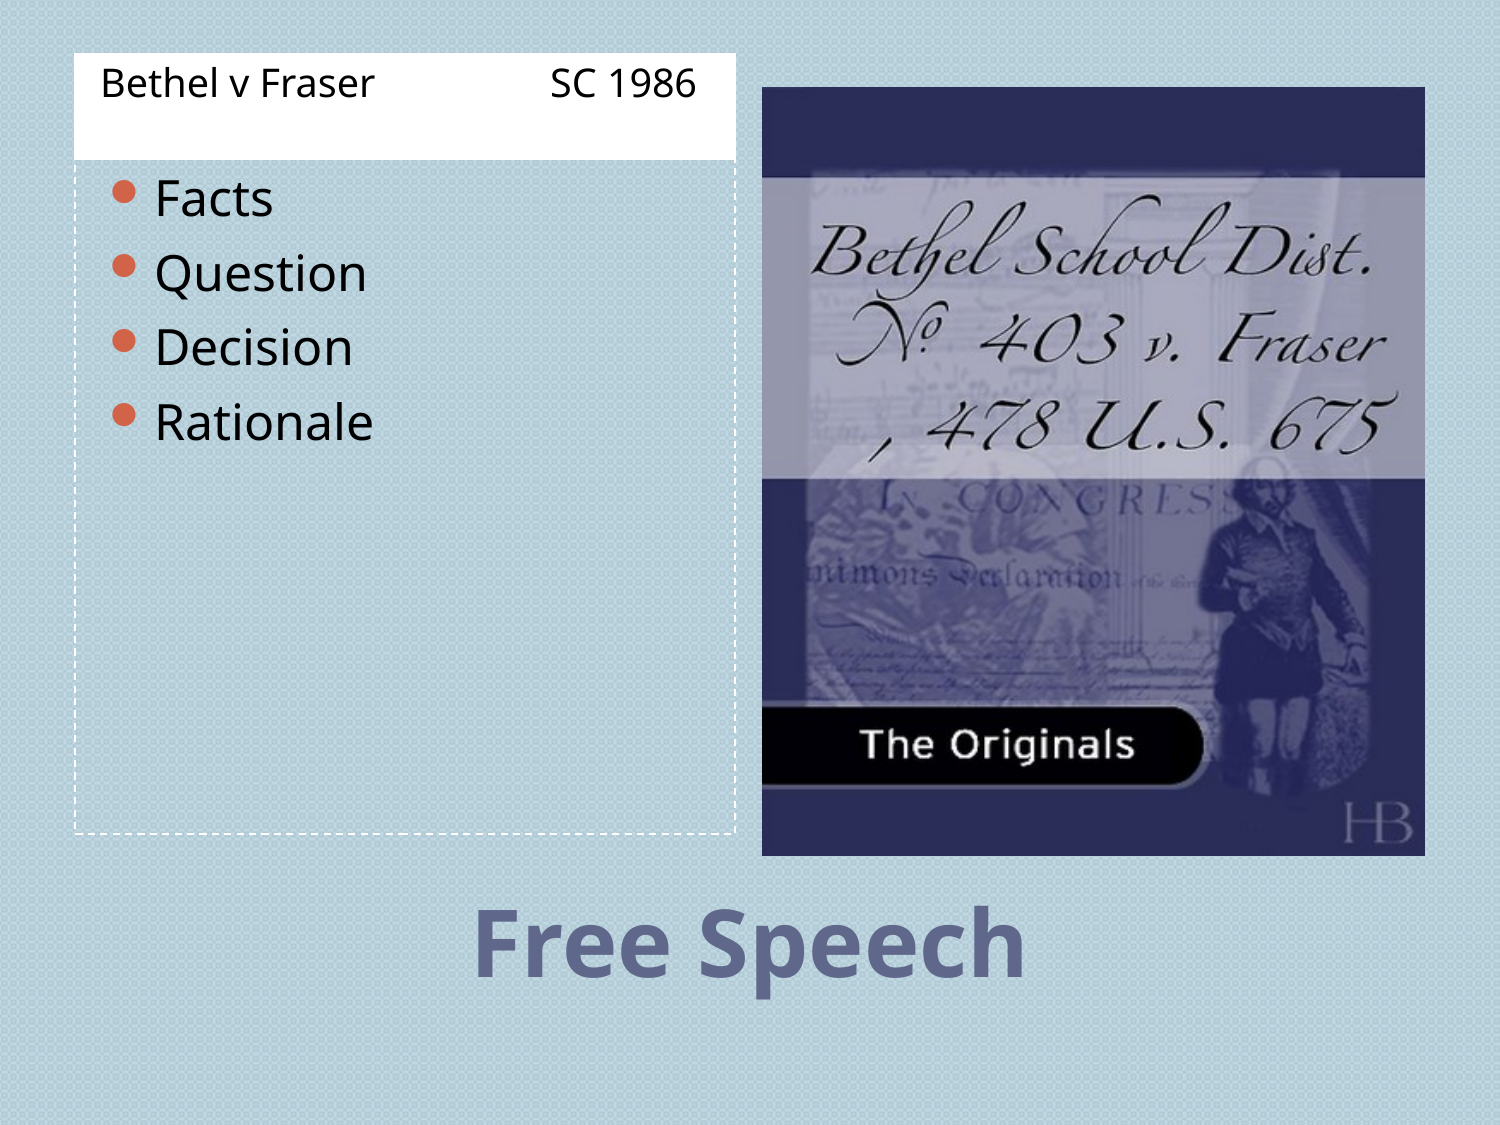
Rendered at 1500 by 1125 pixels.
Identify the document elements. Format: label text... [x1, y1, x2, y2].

list Bethel v Fraser SC 1986 [74, 53, 736, 159]
picture [762, 87, 1426, 857]
title Free Speech [75, 846, 1425, 1034]
list Facts Question Decision Rationale [74, 158, 736, 835]
